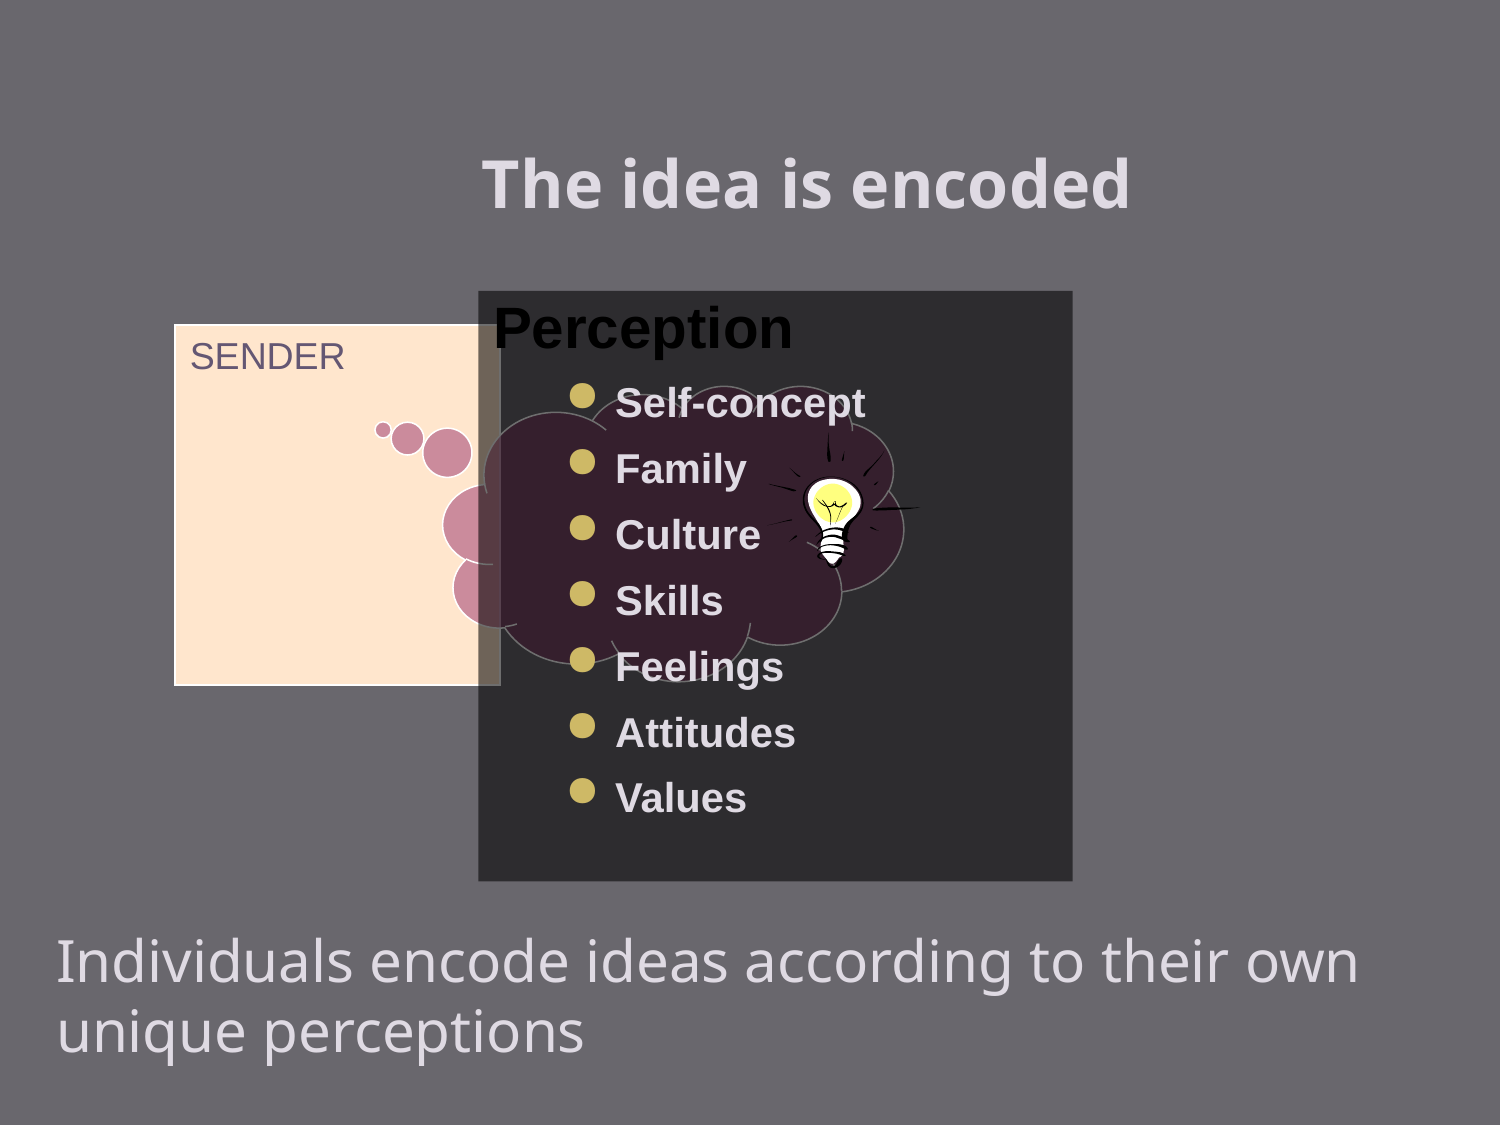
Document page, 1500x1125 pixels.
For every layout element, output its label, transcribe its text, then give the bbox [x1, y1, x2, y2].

text_box Individuals encode ideas according to their own unique perceptions [41, 916, 1453, 1072]
title The idea is encoded [183, 54, 1434, 230]
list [766, 432, 921, 572]
text_box [442, 485, 478, 624]
text_box Perception Self-concept Family Culture Skills Feelings Attitudes Values [478, 290, 1073, 882]
text_box SENDER [174, 324, 478, 685]
text_box [374, 421, 472, 478]
